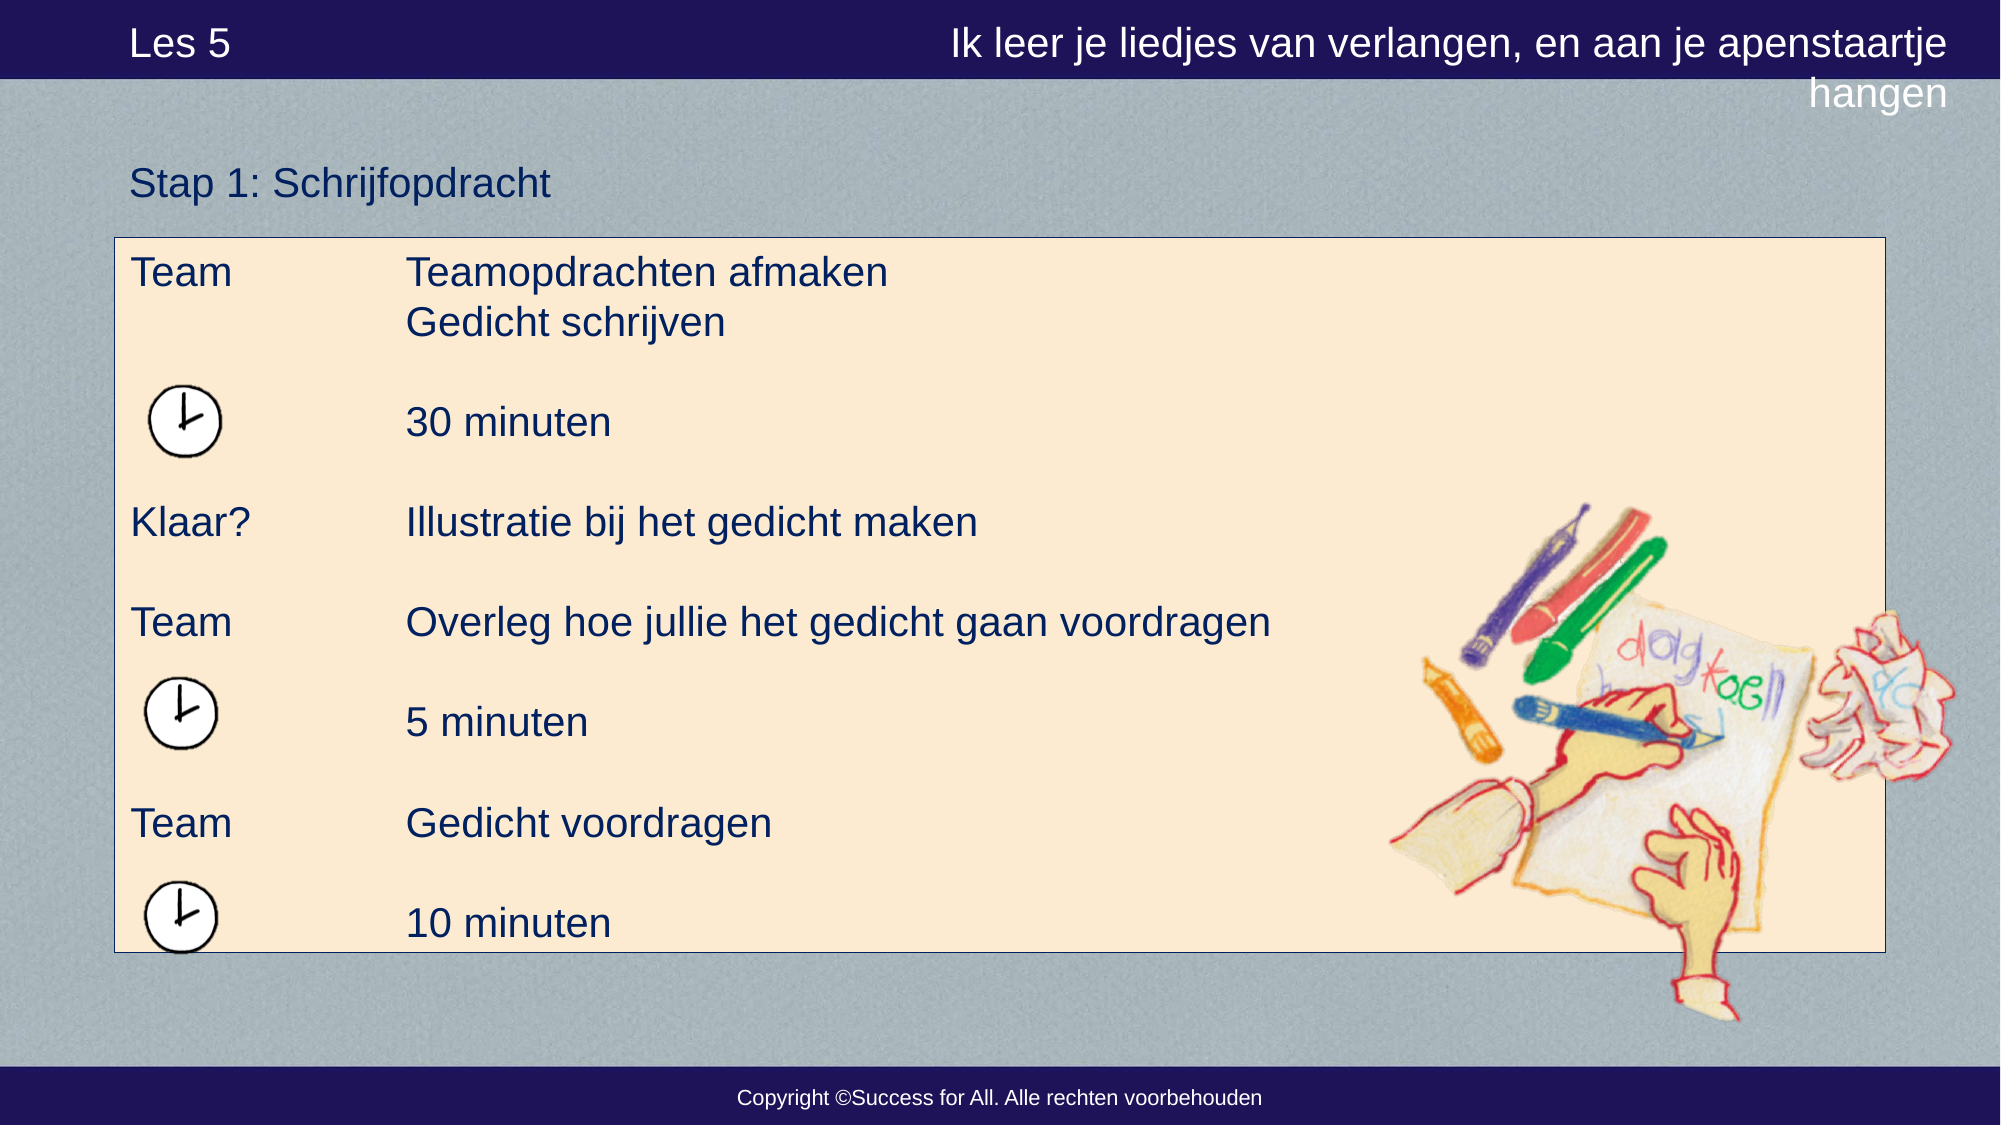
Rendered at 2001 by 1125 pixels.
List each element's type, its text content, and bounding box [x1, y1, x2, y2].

text_box Copyright ©Success for All. Alle rechten voorbehouden [0, 1075, 2000, 1125]
text_box Team Teamopdrachten afmaken Gedicht schrijven 30 minuten Klaar? Illustratie bij het gedicht maken Team Overleg hoe jullie het gedicht gaan voordragen 5 minuten Team Gedicht voordragen 10 minuten [114, 237, 1886, 953]
text_box Les 5 [114, 8, 354, 73]
text_box Stap 1: Schrijfopdracht [114, 148, 907, 214]
text_box Ik leer je liedjes van verlangen, en aan je apenstaartje hangen [786, 8, 1963, 123]
picture [0, 0, 2001, 1125]
